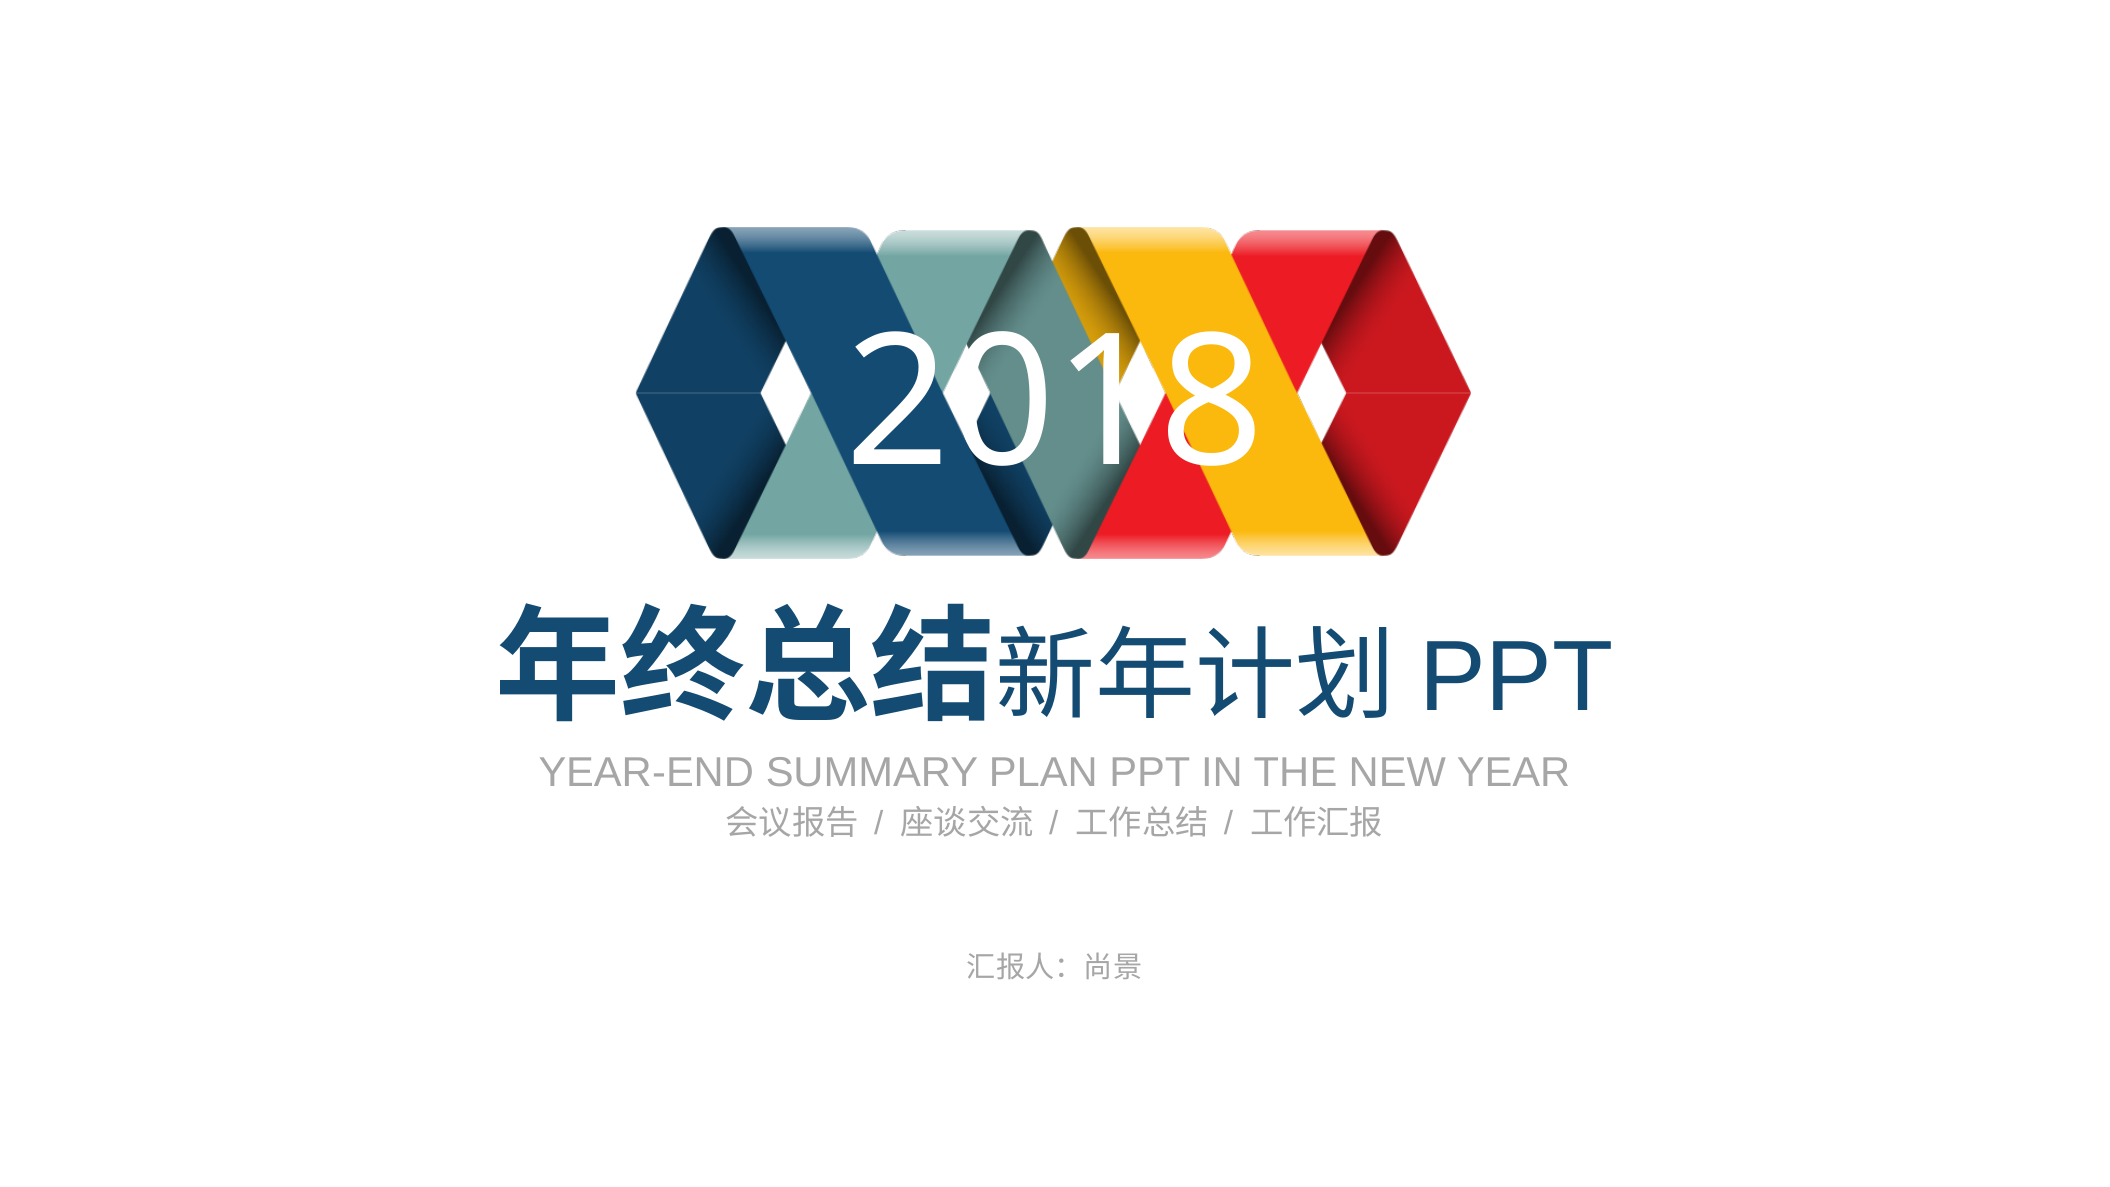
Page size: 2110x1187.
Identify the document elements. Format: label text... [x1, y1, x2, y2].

text_box YEAR-END SUMMARY PLAN PPT IN THE NEW YEAR 会议报告 / 座谈交流 / 工作总结 / 工作汇报 [474, 744, 1635, 842]
text_box 年终总结新年计划PPT [485, 585, 1624, 736]
picture [621, 208, 1488, 577]
text_box 汇报人：尚景 [685, 948, 1424, 984]
